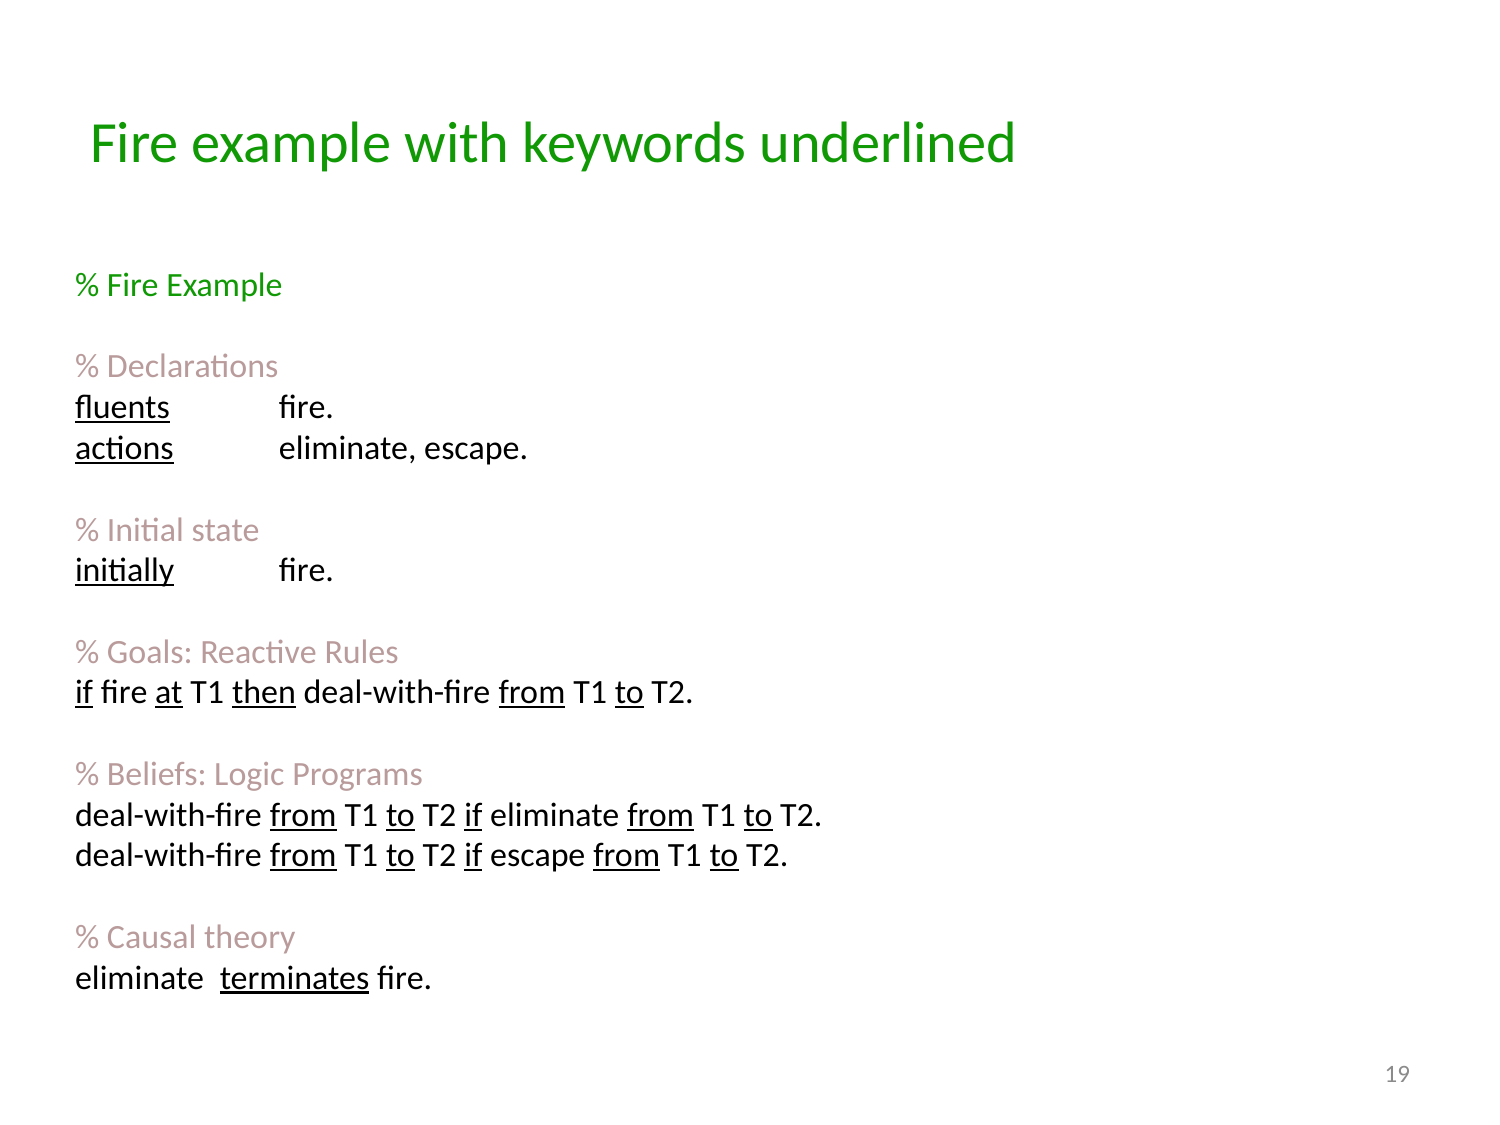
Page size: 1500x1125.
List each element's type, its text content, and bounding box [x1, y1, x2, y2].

title Fire example with keywords underlined [75, 45, 1425, 233]
slide_number 19 [1074, 1042, 1425, 1103]
list % Fire Example % Declarations fluents fire. actions eliminate, escape. % Initial state initially fire. % Goals: Reactive Rules if fire at T1 then deal-with-fire from T1 to T2. % Beliefs: Logic Programs deal-with-fire from T1 to T2 if eliminate from T1 to T2. deal-with-fire from T1 to T2 if escape from T1 to T2. % Causal theory eliminate terminates fire. [75, 262, 1425, 1005]
